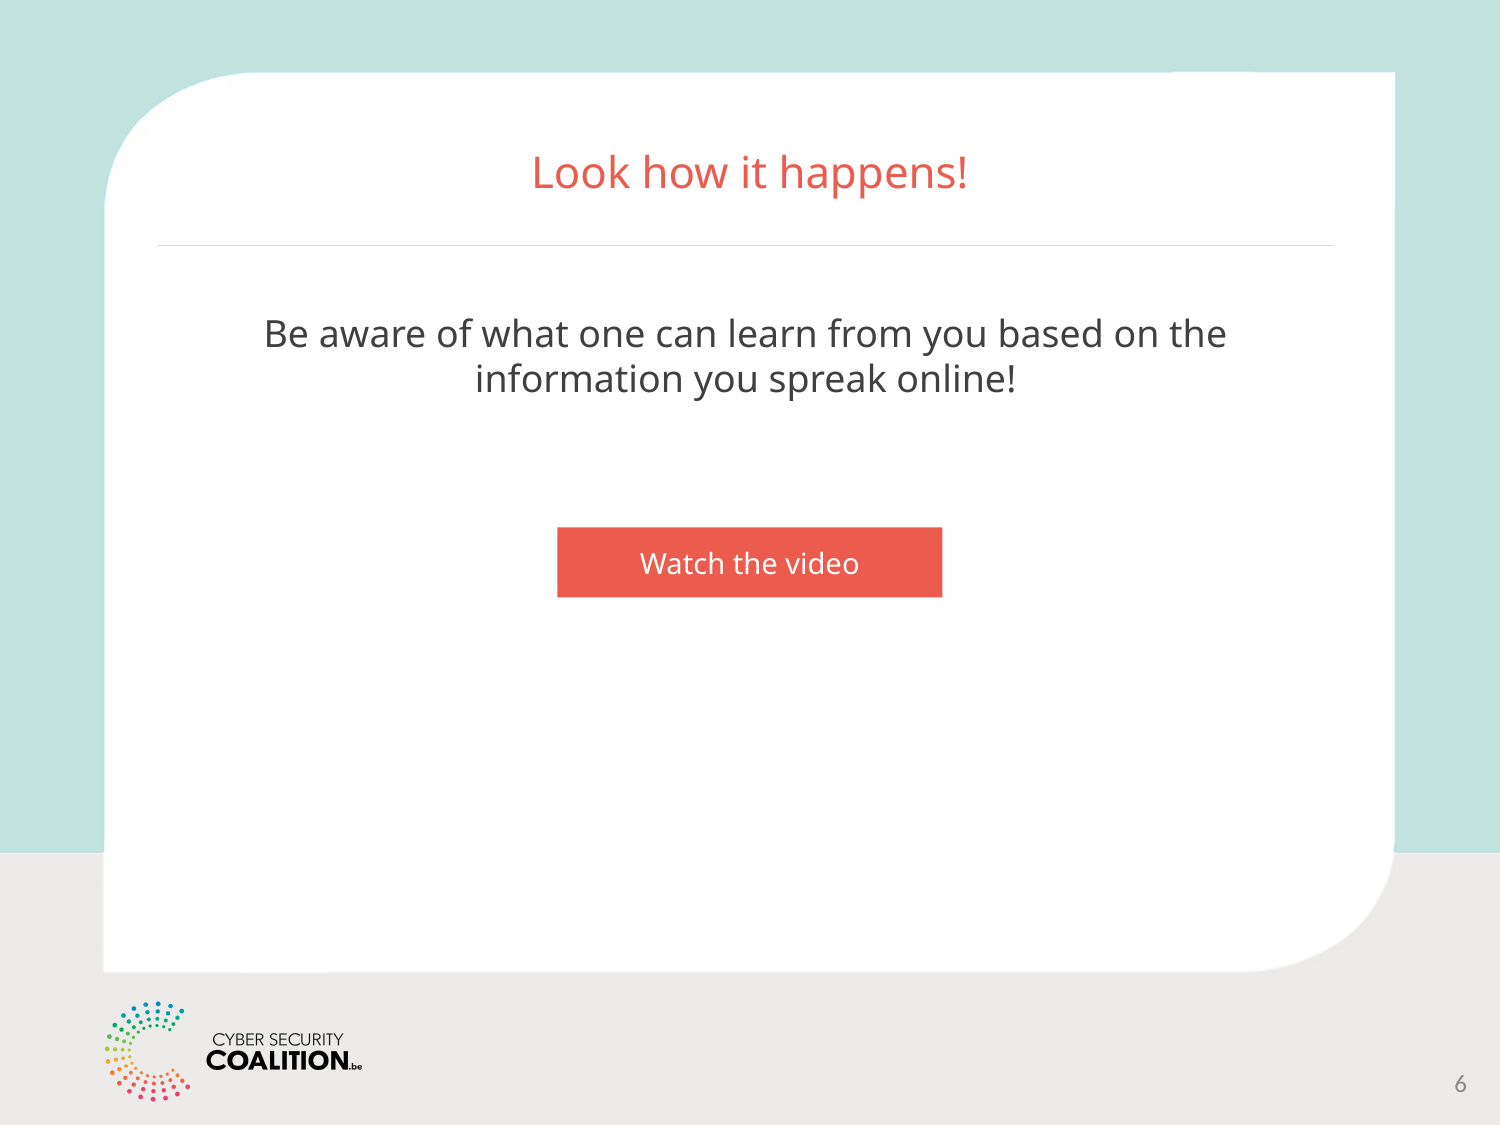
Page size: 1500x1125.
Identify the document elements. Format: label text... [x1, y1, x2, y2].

list Be aware of what one can learn from you based on the information you spreak online! [158, 302, 1334, 911]
title Look how it happens! [261, 77, 1239, 265]
picture [0, 0, 1500, 1125]
text_box Watch the video [557, 527, 943, 598]
slide_number 6 [1425, 1052, 1497, 1112]
